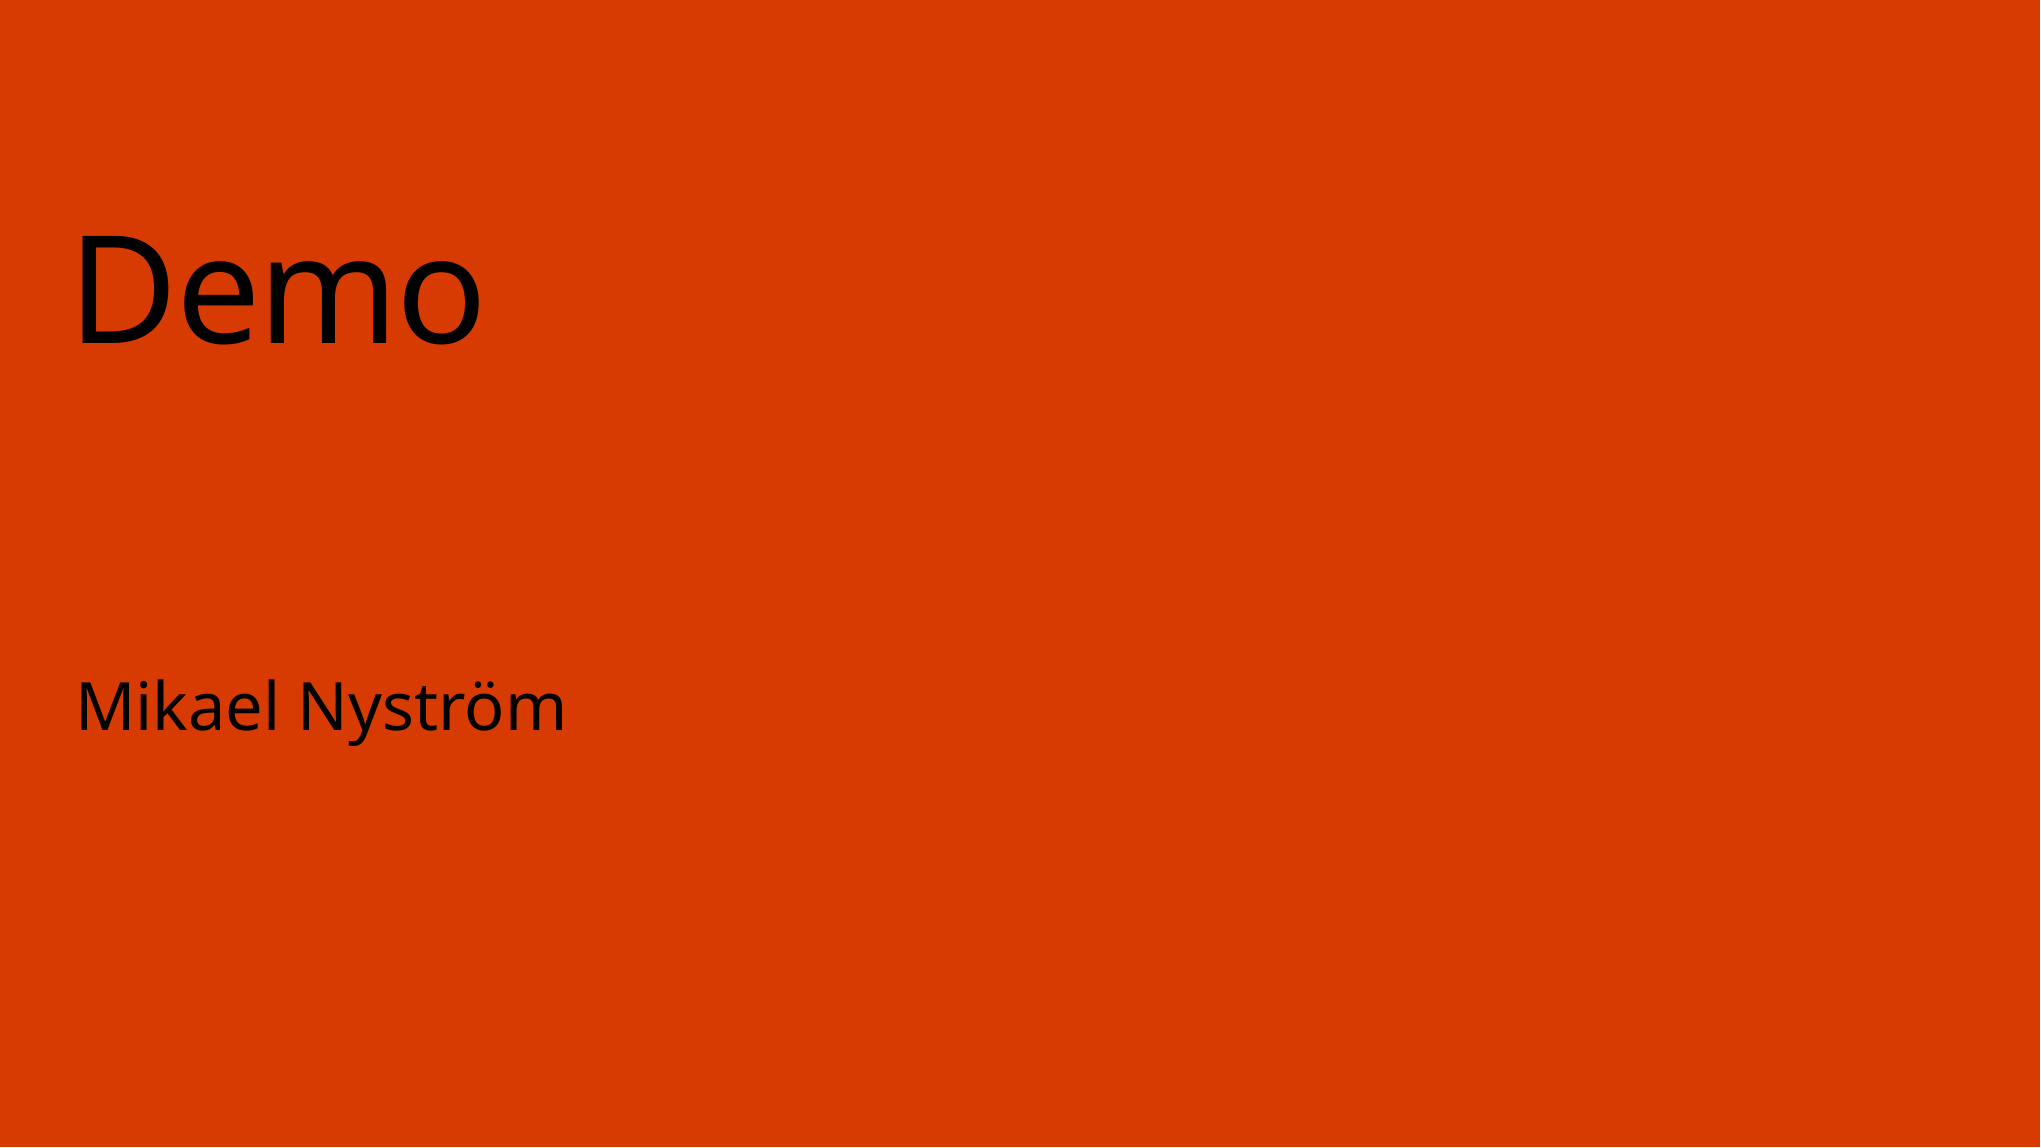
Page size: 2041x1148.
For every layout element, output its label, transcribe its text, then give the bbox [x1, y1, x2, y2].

title Demo [45, 198, 1395, 393]
list Mikael Nyström [45, 648, 1396, 770]
